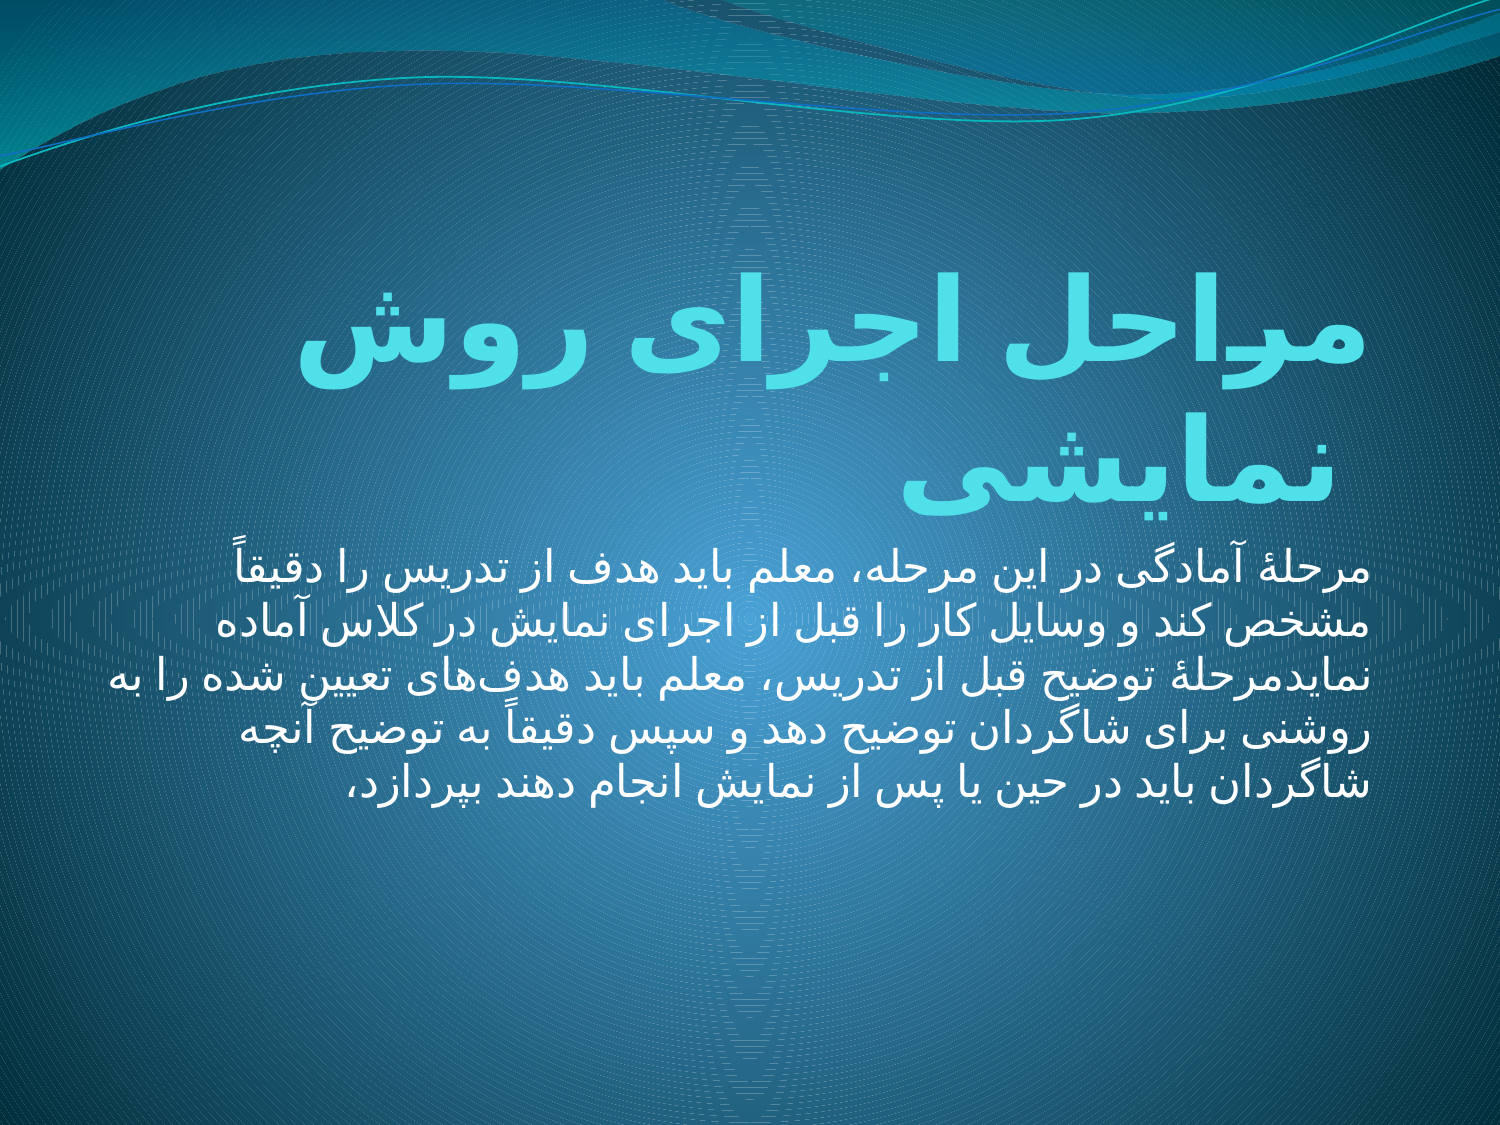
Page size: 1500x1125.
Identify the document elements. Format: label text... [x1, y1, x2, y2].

subtitle مرحلهٔ آمادگى در اين مرحله، معلم بايد هدف از تدريس را دقيقاً مشخص کند و وسايل کار را قبل از اجراى نمايش در کلاس آماده نمايدمرحلهٔ توضيح قبل از تدريس، معلم بايد هدف‌هاى تعيين شده را به روشنى براى شاگردان توضيح دهد و سپس دقيقاً به توضيح آنچه شاگردان بايد در حين يا پس از نمايش انجام دهند بپردازد، [87, 529, 1376, 818]
title مراحل اجراى روش نمايشى [87, 224, 1376, 525]
